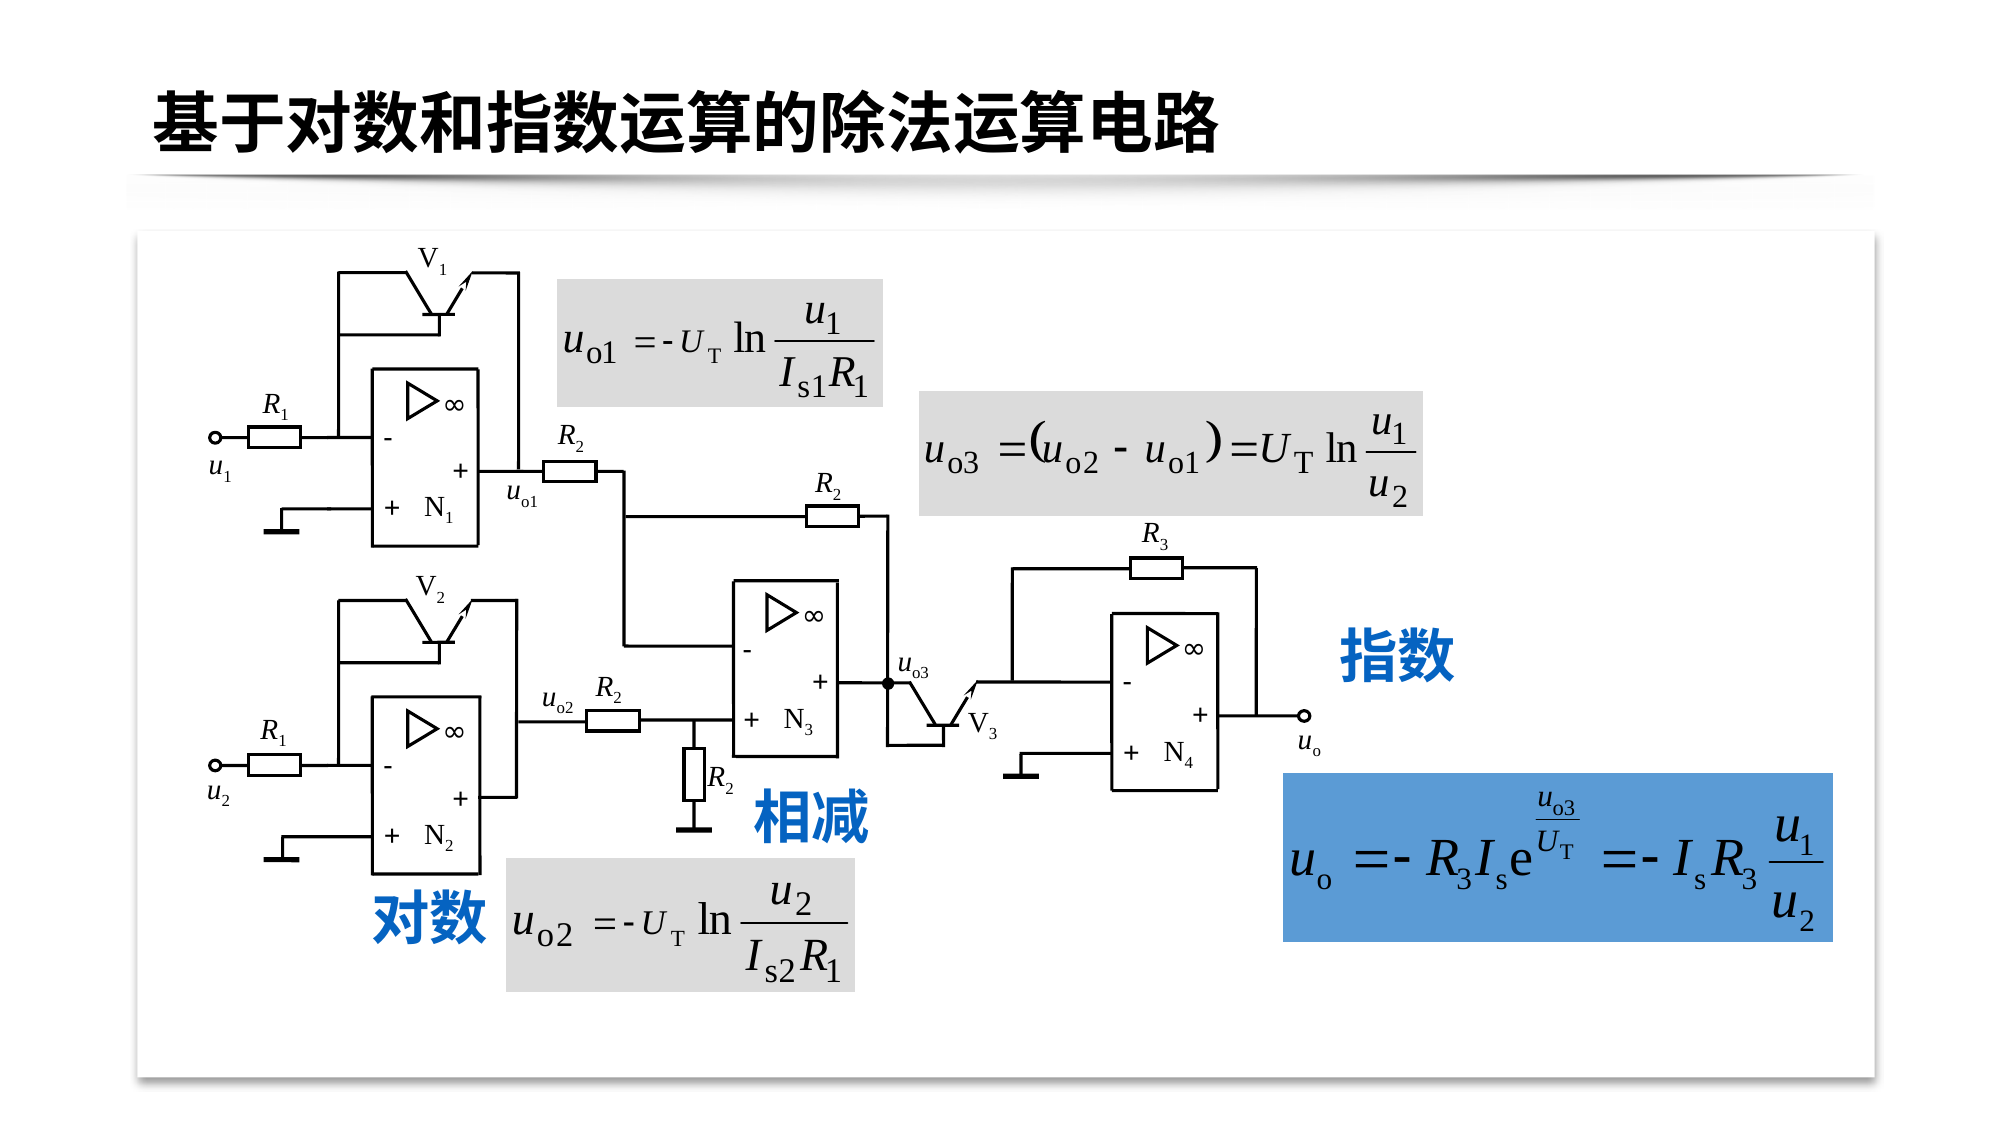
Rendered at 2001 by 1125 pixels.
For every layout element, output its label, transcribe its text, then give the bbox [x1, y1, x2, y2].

title 基于对数和指数运算的除法运算电路 [137, 77, 1863, 175]
text_box [353, 175, 1472, 238]
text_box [206, 238, 1833, 963]
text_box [506, 963, 856, 993]
picture [127, 175, 353, 211]
picture [1472, 175, 1874, 211]
